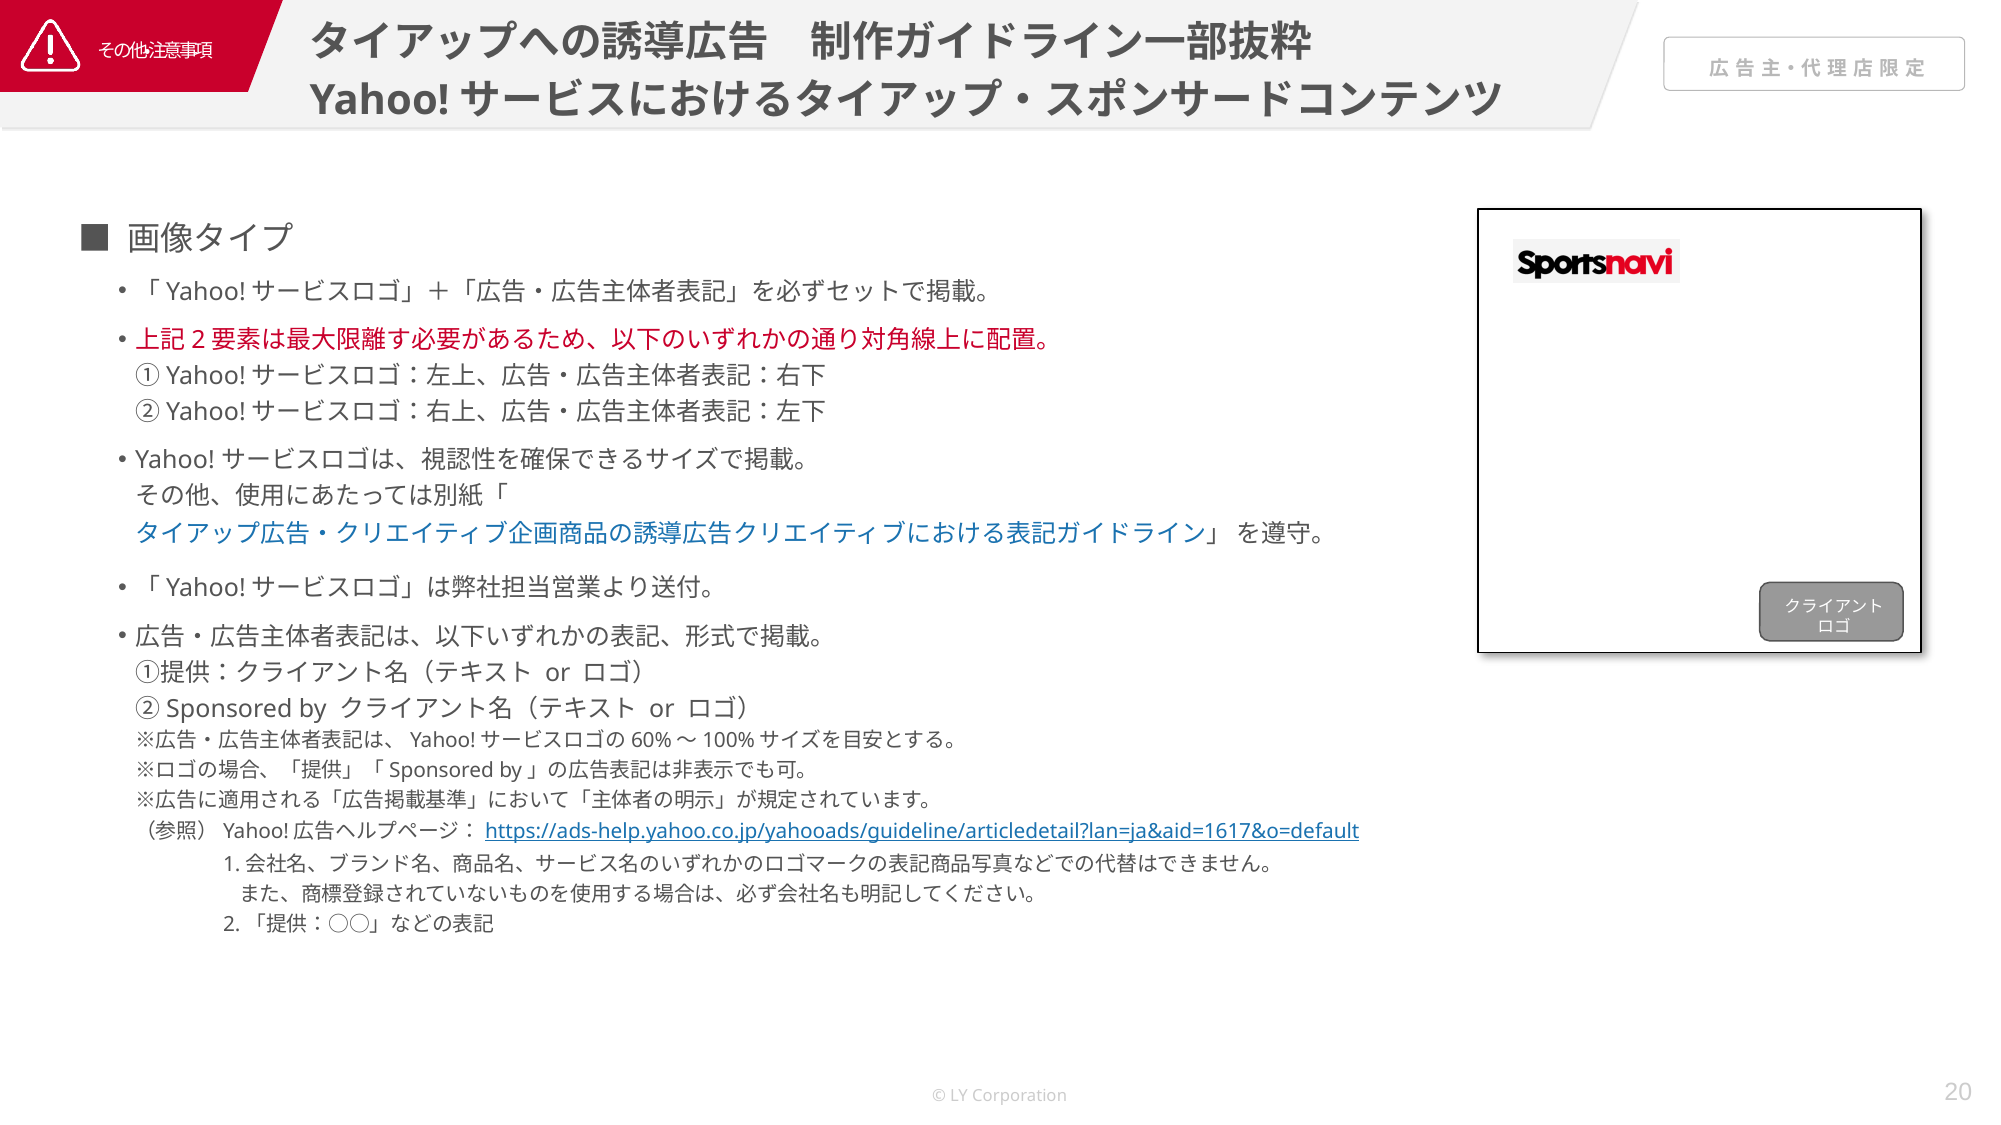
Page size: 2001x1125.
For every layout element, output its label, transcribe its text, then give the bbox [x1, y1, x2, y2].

picture [1512, 239, 1680, 284]
picture [16, 12, 84, 80]
text_box ■ 画像タイプ 「Yahoo!サービスロゴ」＋「広告・広告主体者表記」を必ずセットで掲載。 上記2要素は最大限離す必要があるため、以下のいずれかの通り対角線上に配置。 ①Yahoo!サービスロゴ：左上、広告・広告主体者表記：右下 ②Yahoo!サービスロゴ：右上、広告・広告主体者表記：左下 Yahoo!サービスロゴは、視認性を確保できるサイズで掲載。 その他、使用にあたっては別紙「タイアップ広告・クリエイティブ企画商品の誘導広告クリエイティブにおける表記ガイドライン」 を遵守。 「Yahoo!サービスロゴ」は弊社担当営業より送付。 広告・広告主体者表記は、以下いずれかの表記、形式で掲載。 ①提供：クライアント名（テキスト or ロゴ） ②Sponsored by クライアント名（テキスト or ロゴ） ※広告・広告主体者表記は、Yahoo!サービスロゴの60%～100%サイズを目安とする。 ※ロゴの場合、「提供」「Sponsored by」の広告表記は非表示でも可。 ※広告に適用される「広告掲載基準」において「主体者の明示」が規定されています。 （参照）Yahoo!広告ヘルプページ：https://ads-help.yahoo.co.jp/yahooads/guideline/articledetail?lan=ja&aid=1617&o=default 1.会社名、ブランド名、商品名、サービス名のいずれかのロゴマークの表記商品写真などでの代替はできません。 また、商標登録されていないものを使用する場合は、必ず会社名も明記してください。 2.「提供：○○」などの表記 [78, 208, 1458, 936]
list タイアップへの誘導広告 制作ガイドライン一部抜粋 Yahoo!サービスにおけるタイアップ・スポンサードコンテンツ [309, 41, 1645, 97]
list その他・注意事項 [97, 13, 240, 81]
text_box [1477, 208, 1922, 653]
